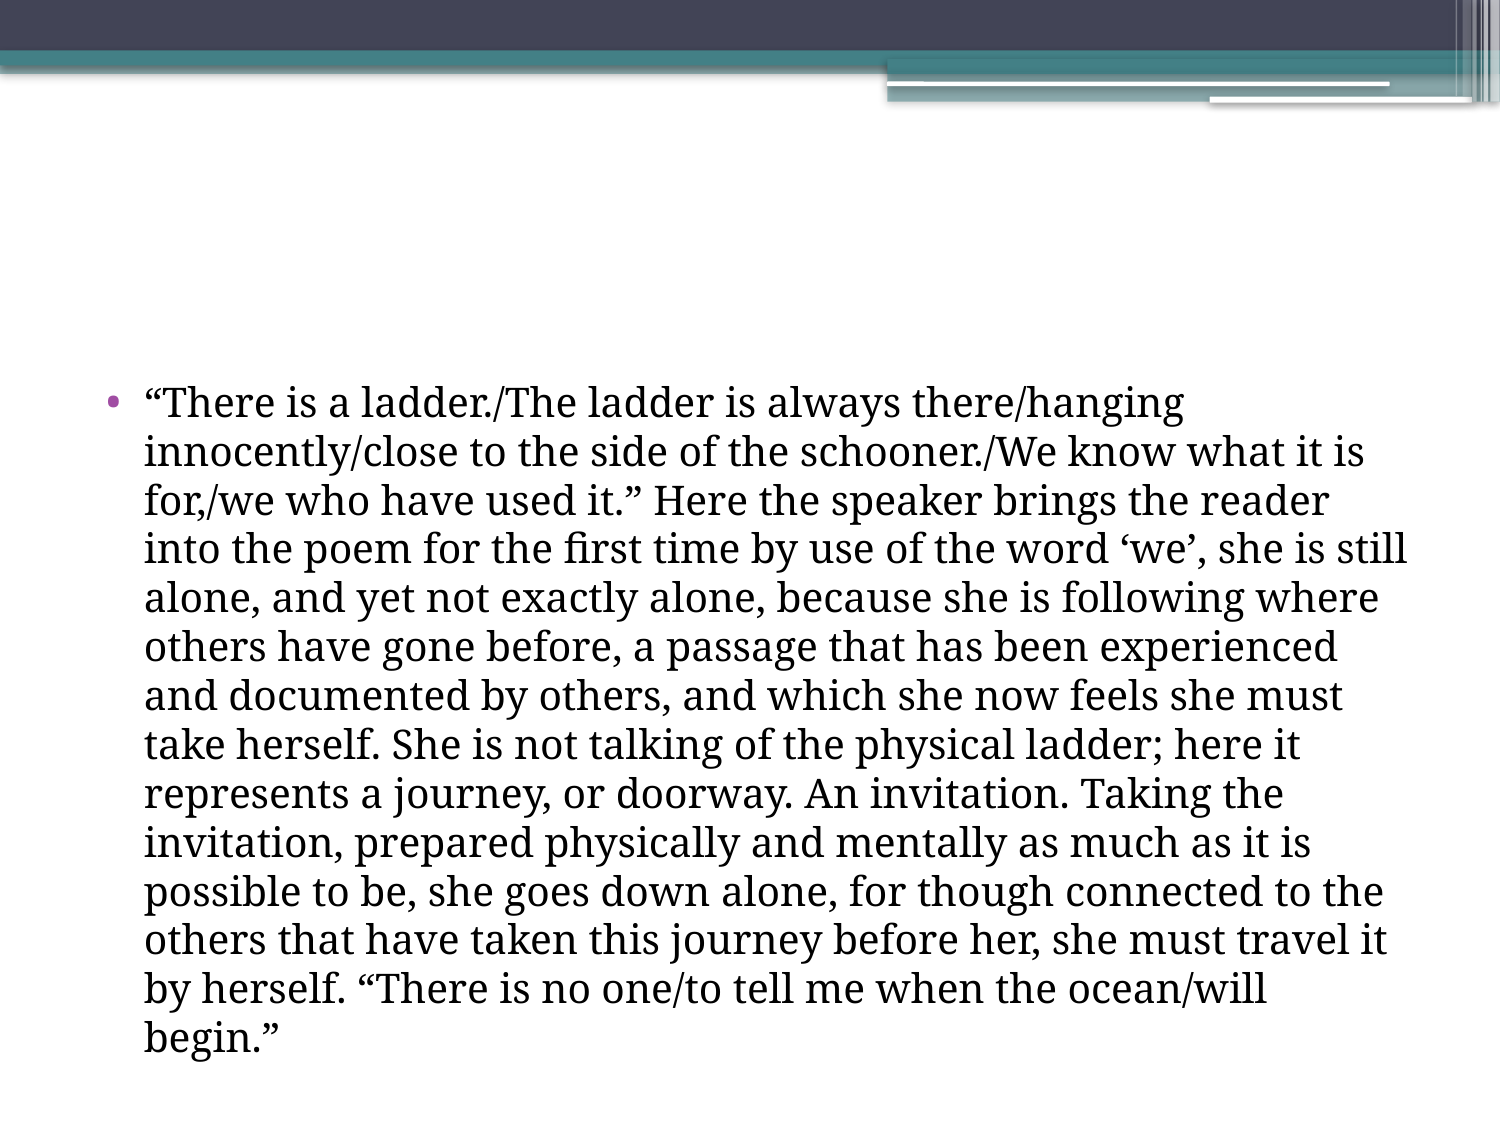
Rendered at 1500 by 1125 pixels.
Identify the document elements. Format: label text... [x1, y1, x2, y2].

list “There is a ladder./The ladder is always there/hanging innocently/close to the side of the schooner./We know what it is for,/we who have used it.” Here the speaker brings the reader into the poem for the first time by use of the word ‘we’, she is still alone, and yet not exactly alone, because she is following where others have gone before, a passage that has been experienced and documented by others, and which she now feels she must take herself. She is not talking of the physical ladder; here it represents a journey, or doorway. An invitation. Taking the invitation, prepared physically and mentally as much as it is possible to be, she goes down alone, for though connected to the others that have taken this journey before her, she must travel it by herself. “There is no one/to tell me when the ocean/will begin.” [75, 368, 1425, 1079]
